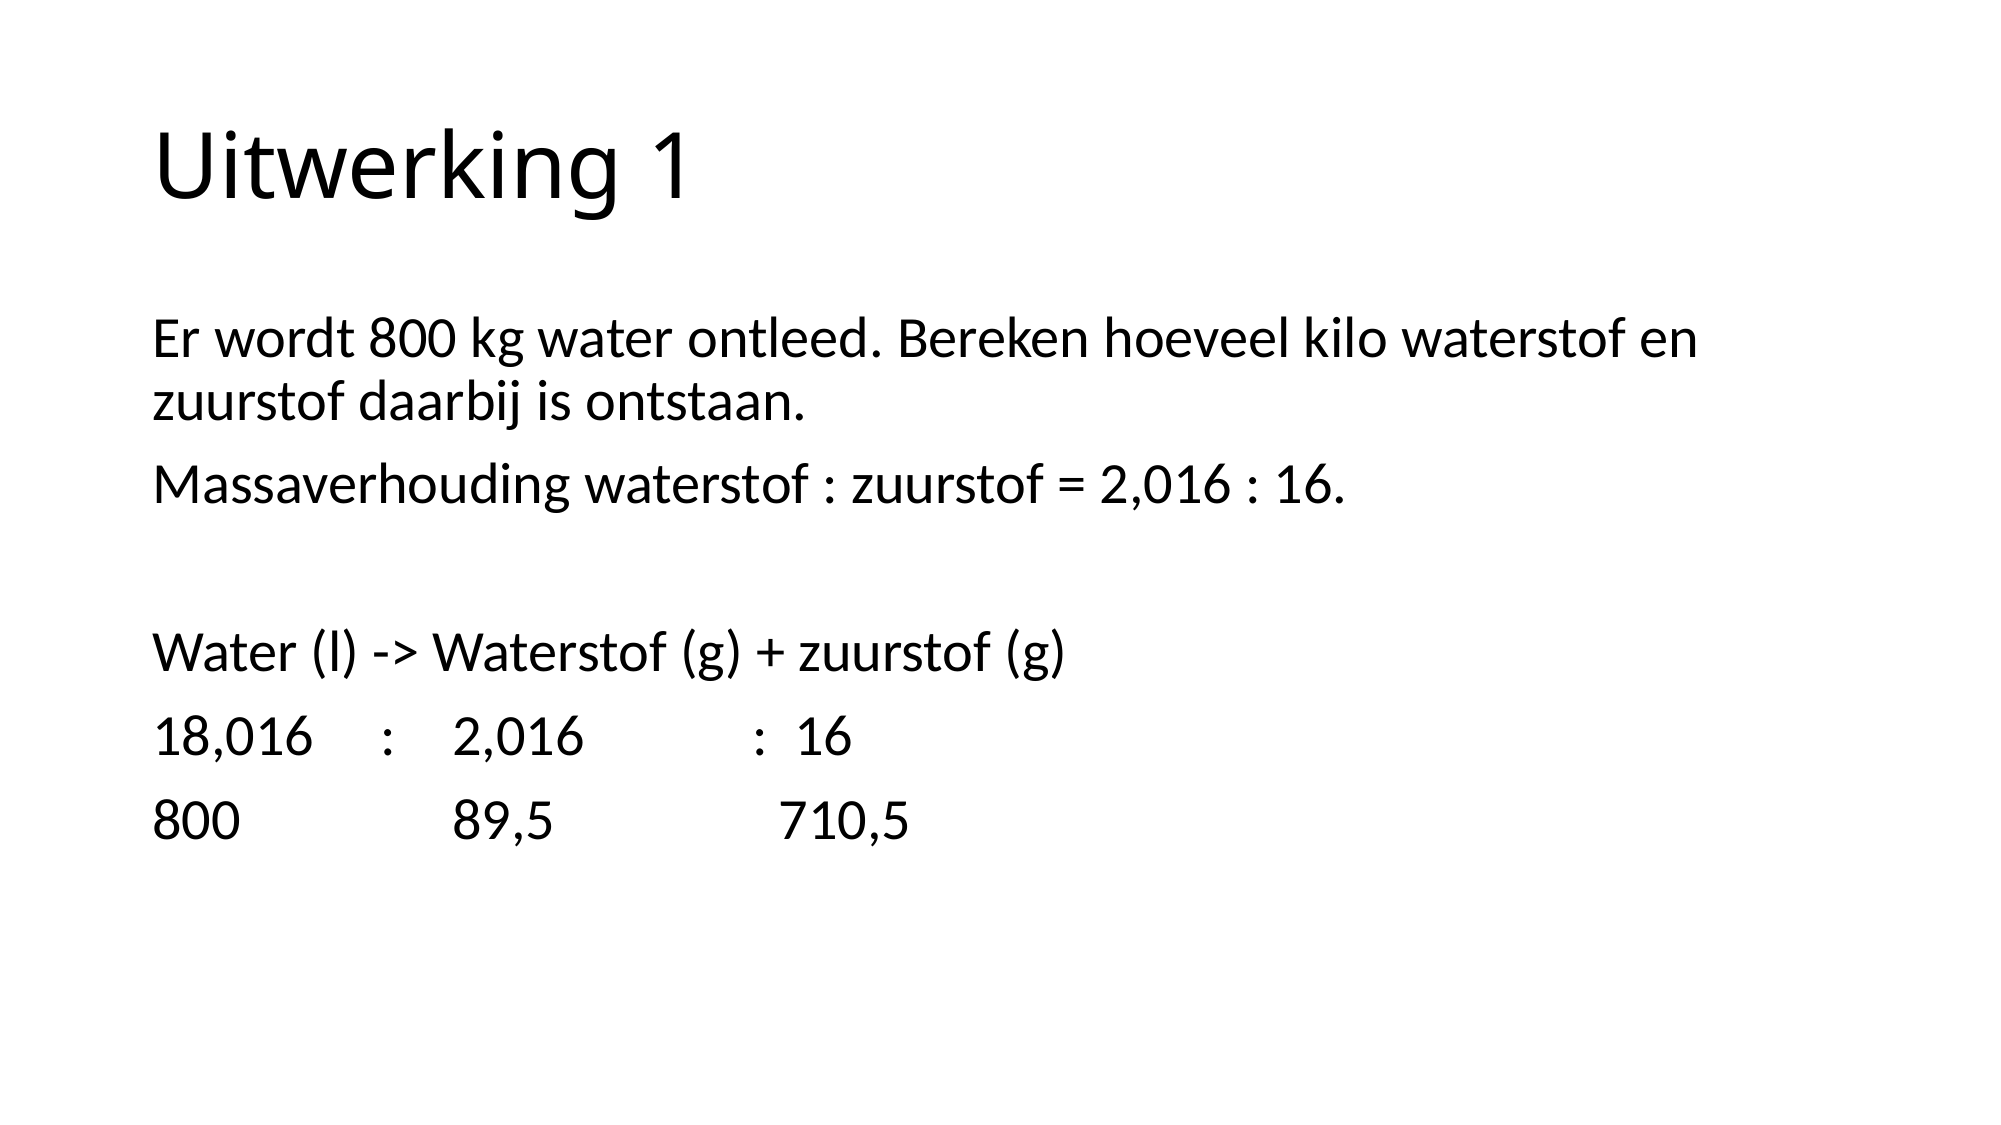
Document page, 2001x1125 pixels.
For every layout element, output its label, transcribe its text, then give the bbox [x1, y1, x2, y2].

title Uitwerking 1 [137, 59, 1863, 278]
list Er wordt 800 kg water ontleed. Bereken hoeveel kilo waterstof en zuurstof daarbij is ontstaan. Massaverhouding waterstof : zuurstof = 2,016 : 16. Water (l) -> Waterstof (g) + zuurstof (g) 18,016 : 2,016 : 16 800 89,5 710,5 [137, 299, 1863, 1014]
